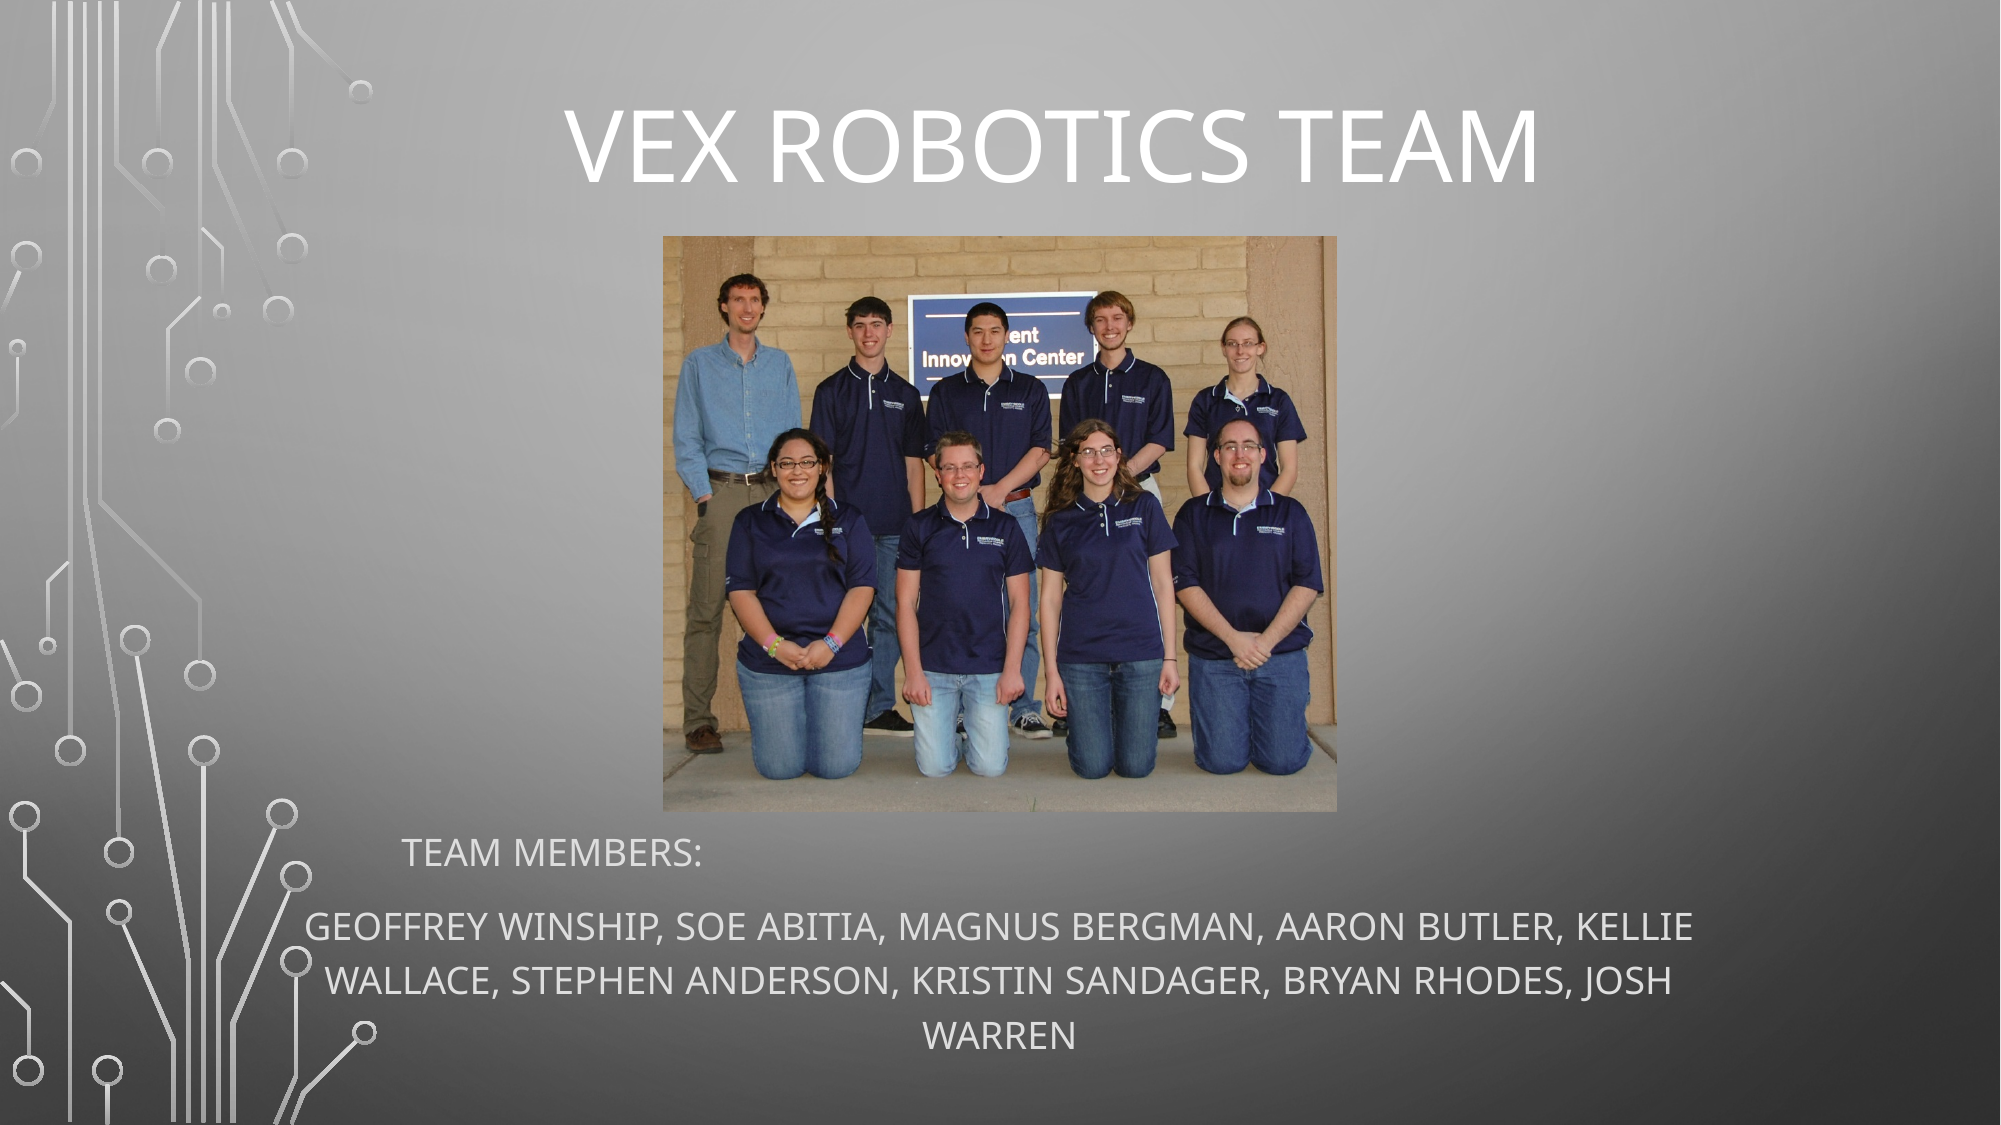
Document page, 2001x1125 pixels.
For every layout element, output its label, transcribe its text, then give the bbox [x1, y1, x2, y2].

subtitle Team Members: Geoffrey Winship, Soe Abitia, Magnus Bergman, Aaron Butler, Kellie Wallace, Stephen Anderson, Kristin Sandager, Bryan Rhodes, Josh Warren [249, 812, 1750, 1066]
title Vex Robotics Team [249, 0, 1750, 213]
picture [663, 235, 1337, 813]
